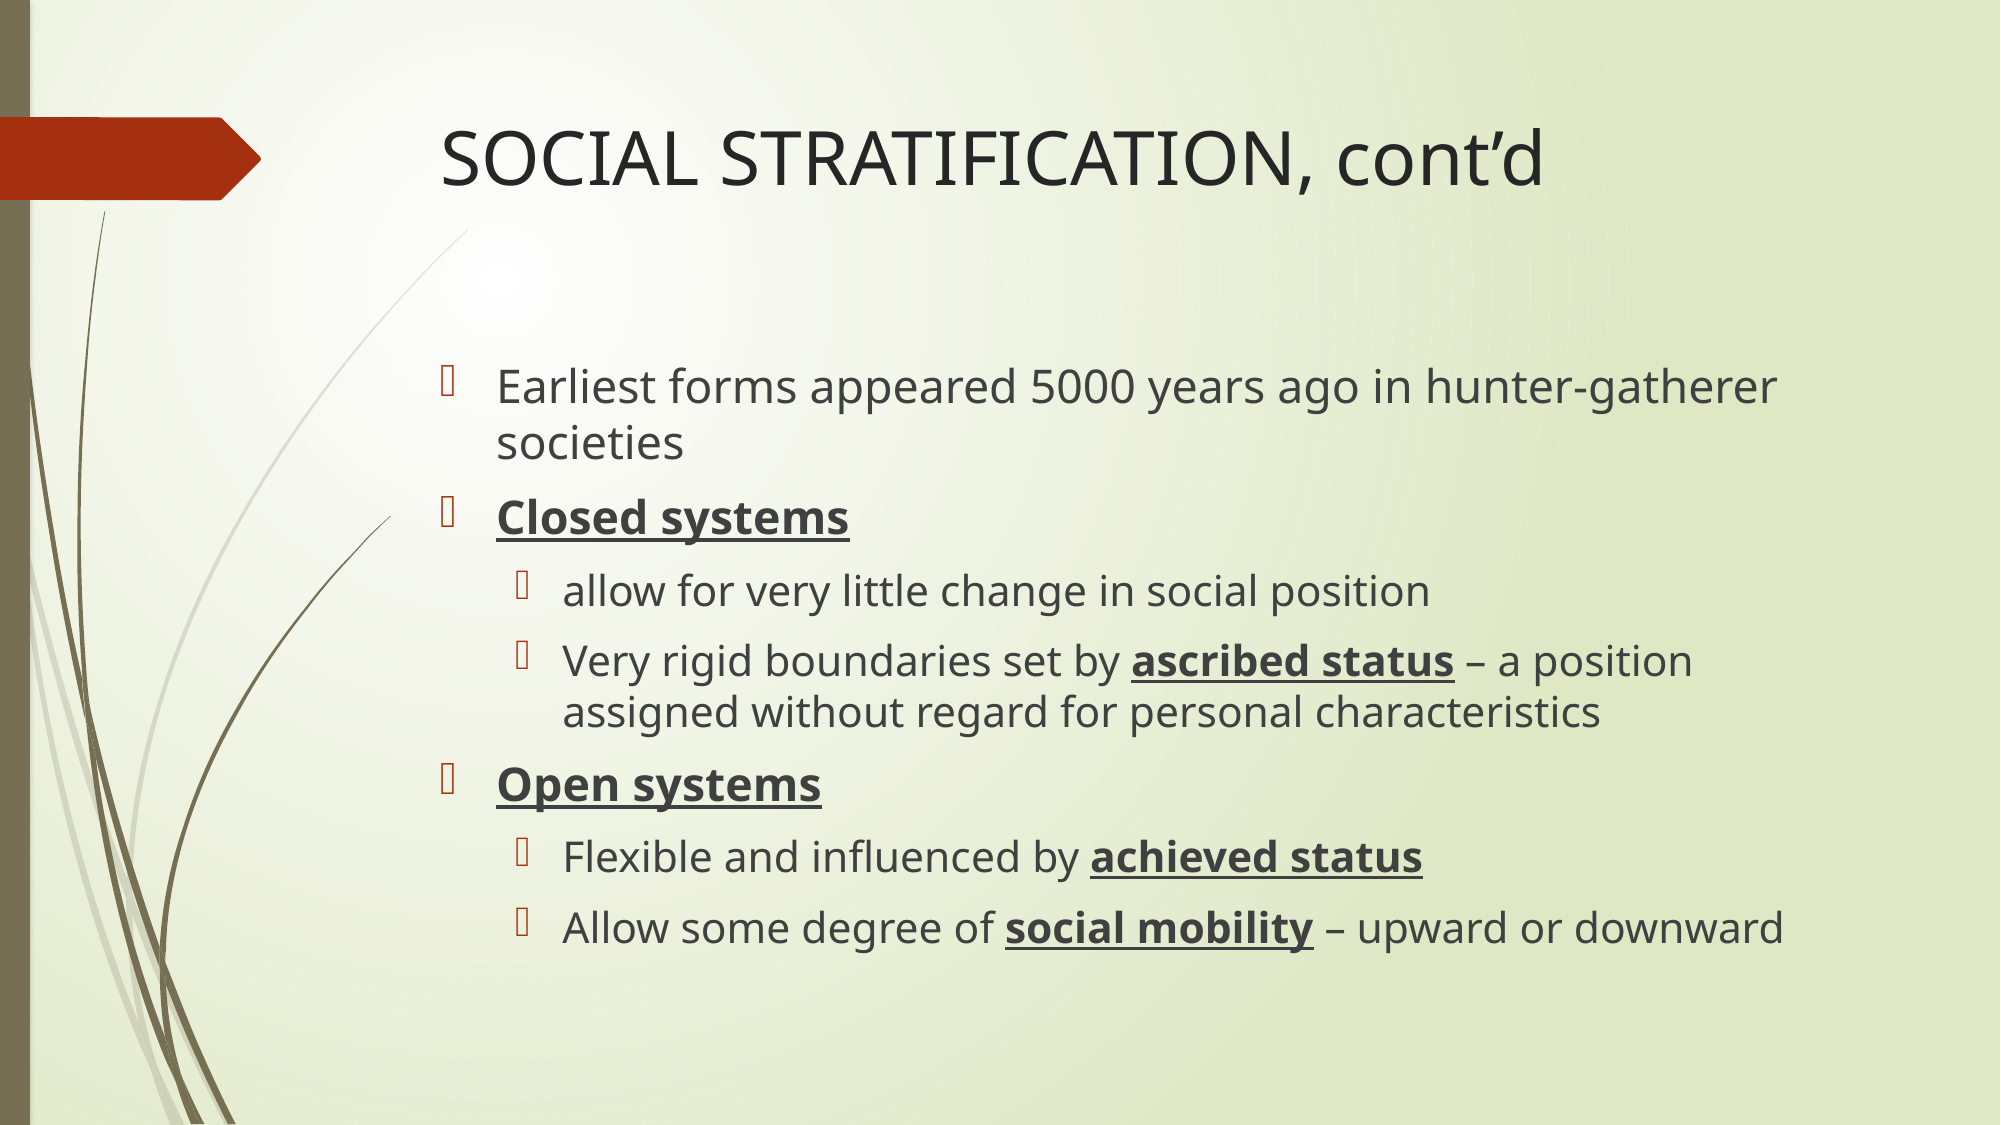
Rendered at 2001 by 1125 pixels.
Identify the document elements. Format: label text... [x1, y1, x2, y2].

list Earliest forms appeared 5000 years ago in hunter-gatherer societies Closed systems allow for very little change in social position Very rigid boundaries set by ascribed status – a position assigned without regard for personal characteristics Open systems Flexible and influenced by achieved status Allow some degree of social mobility – upward or downward [424, 350, 1888, 970]
title SOCIAL STRATIFICATION, cont’d [425, 102, 1888, 313]
